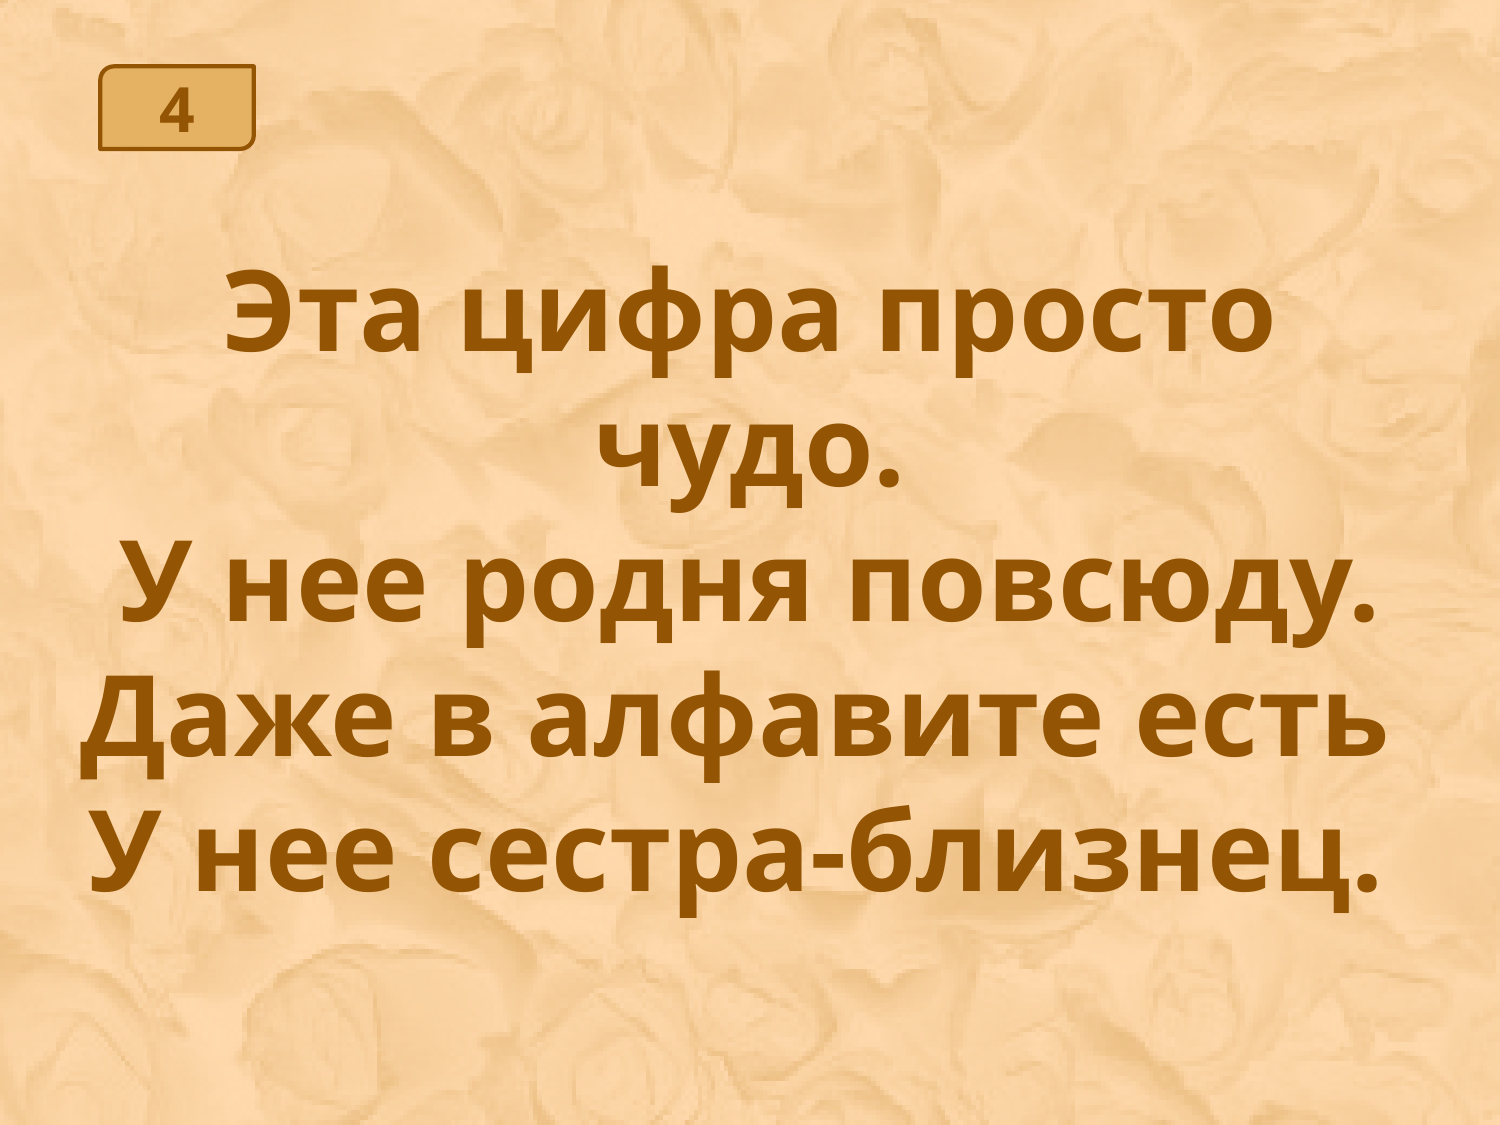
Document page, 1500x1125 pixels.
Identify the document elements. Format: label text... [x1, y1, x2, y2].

text_box 4 [98, 64, 256, 152]
text_box Эта цифра просто чудо. У нее родня повсюду. Даже в алфавите есть У нее сестра-близнец. [64, 231, 1436, 922]
